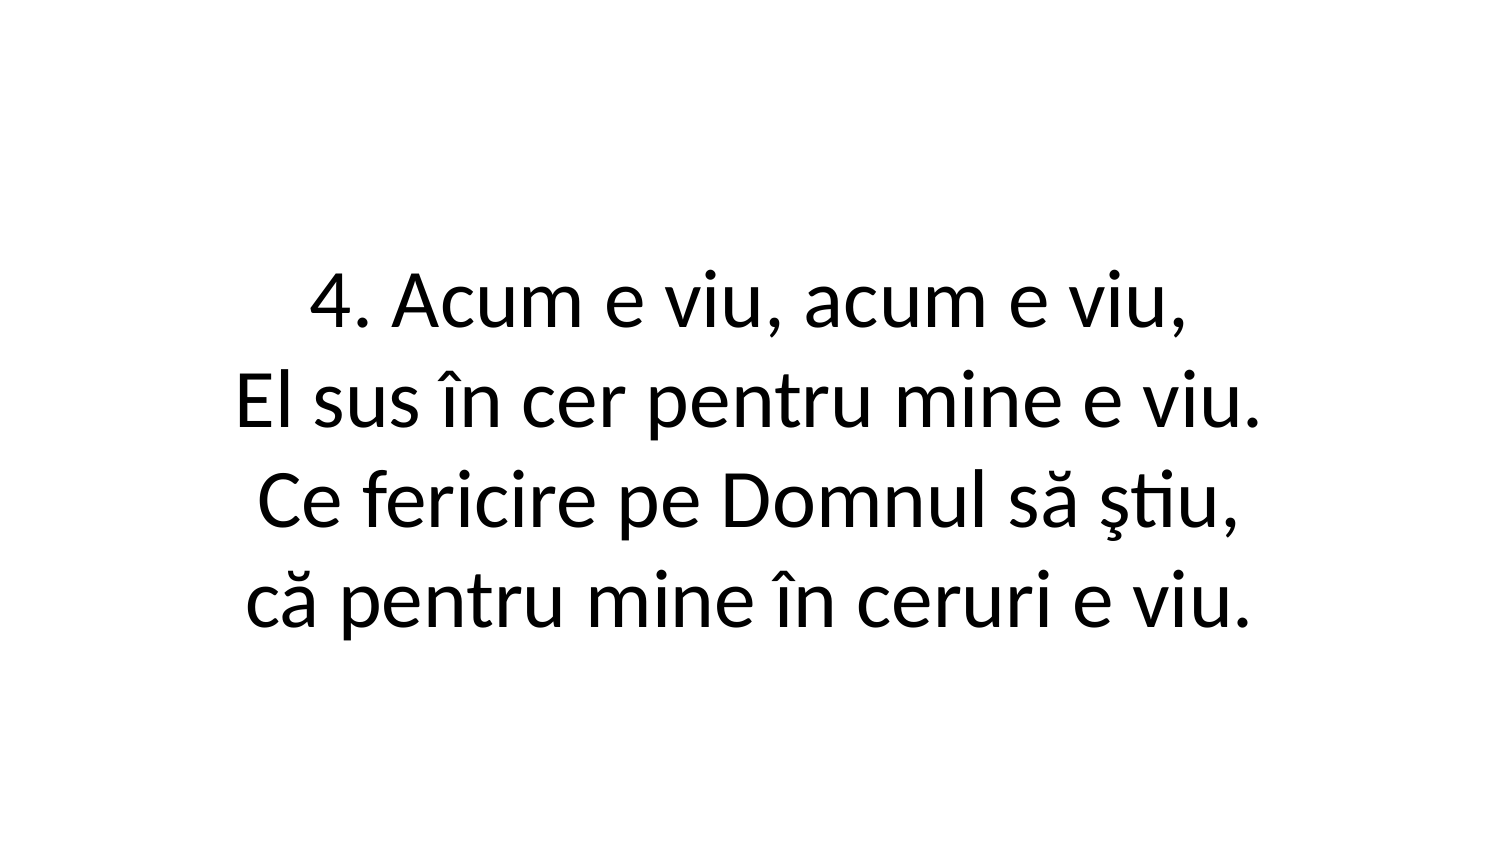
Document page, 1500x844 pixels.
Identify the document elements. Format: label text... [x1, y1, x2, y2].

text_box 4. Acum e viu, acum e viu, El sus în cer pentru mine e viu. Ce fericire pe Domnul să ştiu, că pentru mine în ceruri e viu. [219, 192, 1281, 652]
